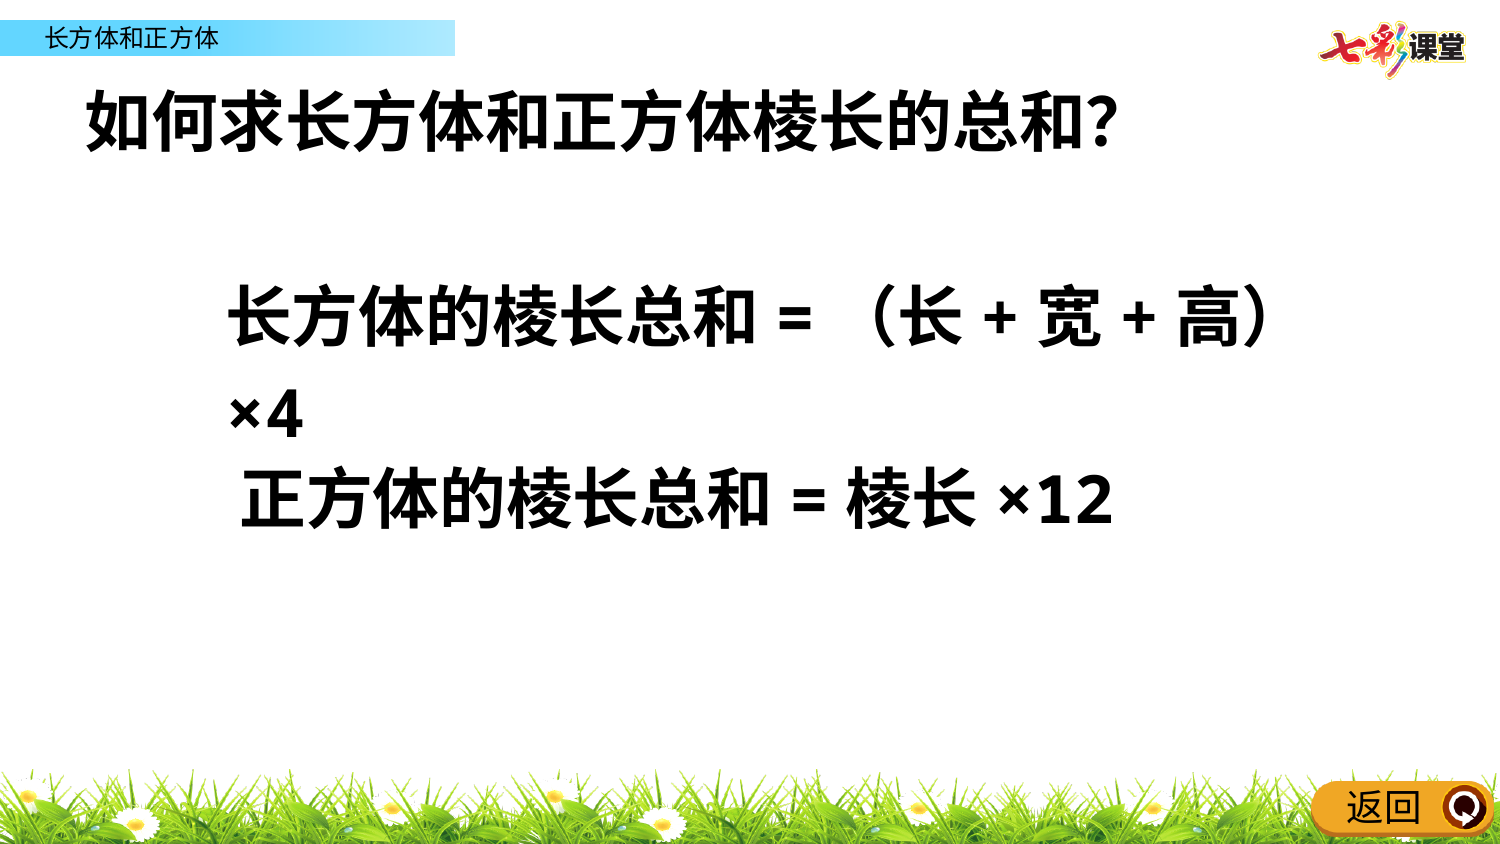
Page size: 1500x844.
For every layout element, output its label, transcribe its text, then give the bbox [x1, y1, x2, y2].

picture [1316, 20, 1468, 80]
text_box 正方体的棱长总和=棱长×12 [228, 435, 1173, 543]
text_box 长方体的棱长总和=（长+宽+高）×4 [213, 253, 1359, 457]
picture [0, 769, 1500, 844]
text_box 如何求长方体和正方体棱长的总和？ [73, 58, 1200, 166]
